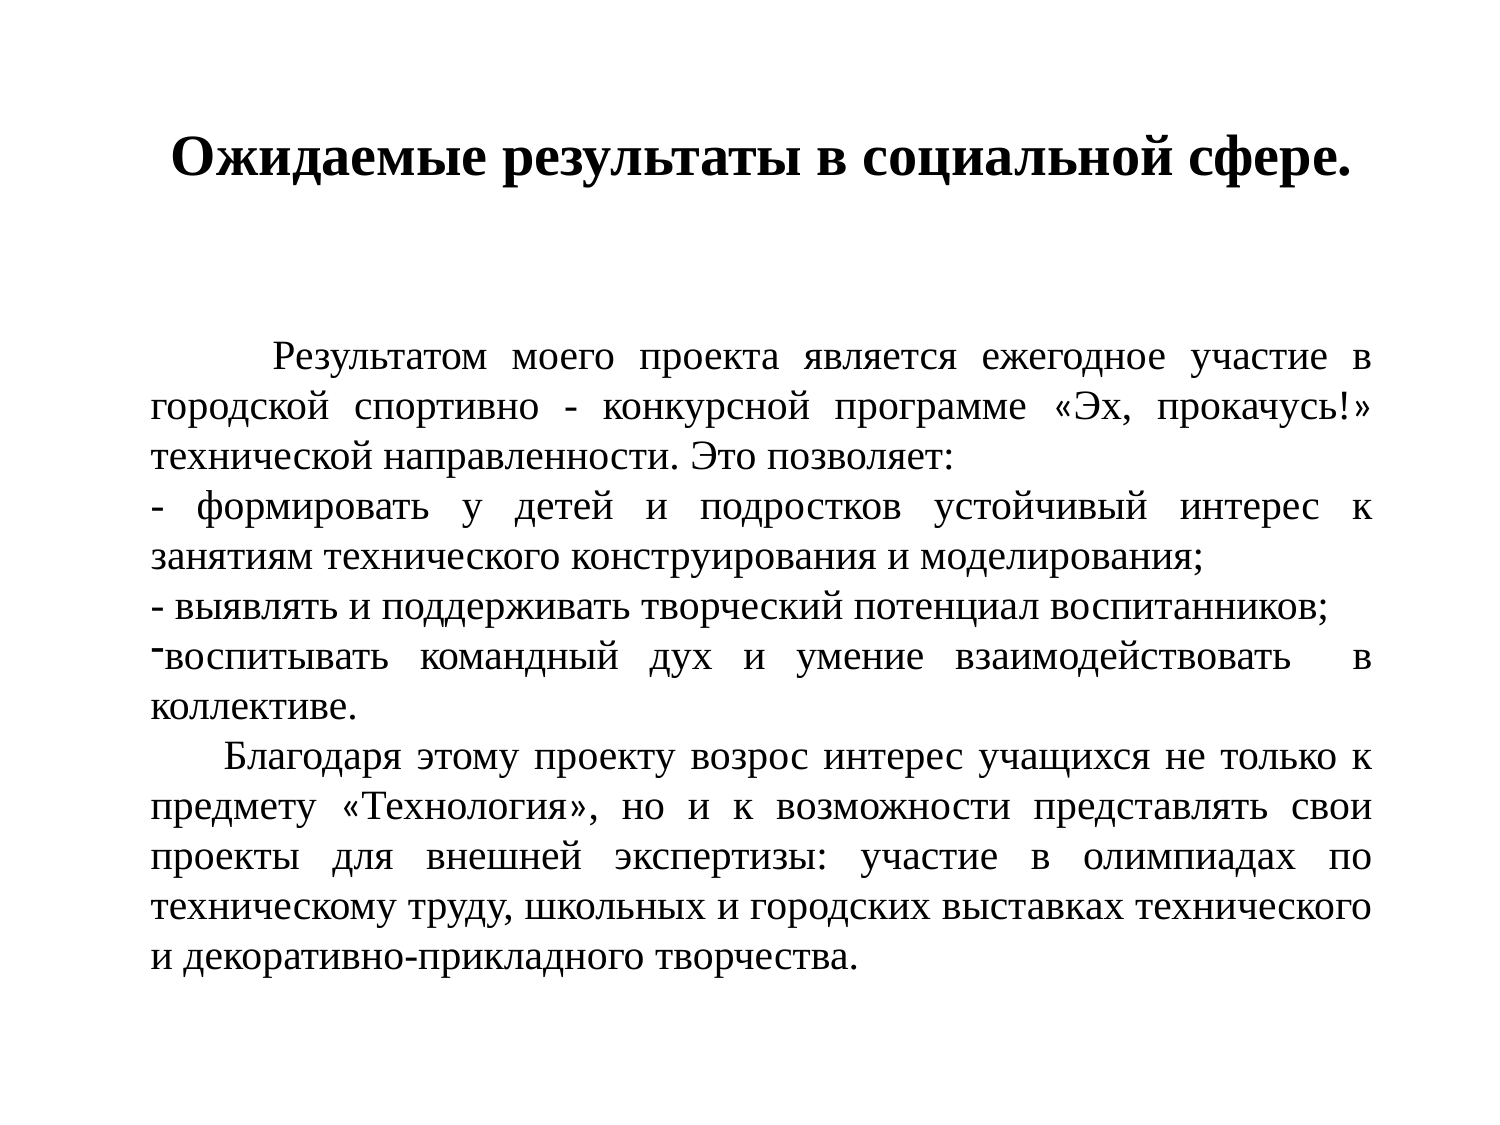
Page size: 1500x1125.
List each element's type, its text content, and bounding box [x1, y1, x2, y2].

text_box Ожидаемые результаты в социальной сфере. Результатом моего проекта является ежегодное участие в городской спортивно - конкурсной программе «Эх, прокачусь!» технической направленности. Это позволяет: - формировать у детей и подростков устойчивый интерес к занятиям технического конструирования и моделирования; - выявлять и поддерживать творческий потенциал воспитанников; воспитывать командный дух и умение взаимодействовать в коллективе. Благодаря этому проекту возрос интерес учащихся не только к предмету «Технология», но и к возможности представлять свои проекты для внешней экспертизы: участие в олимпиадах по техническому труду, школьных и городских выставках технического и декоративно-прикладного творчества. [135, 110, 1388, 986]
